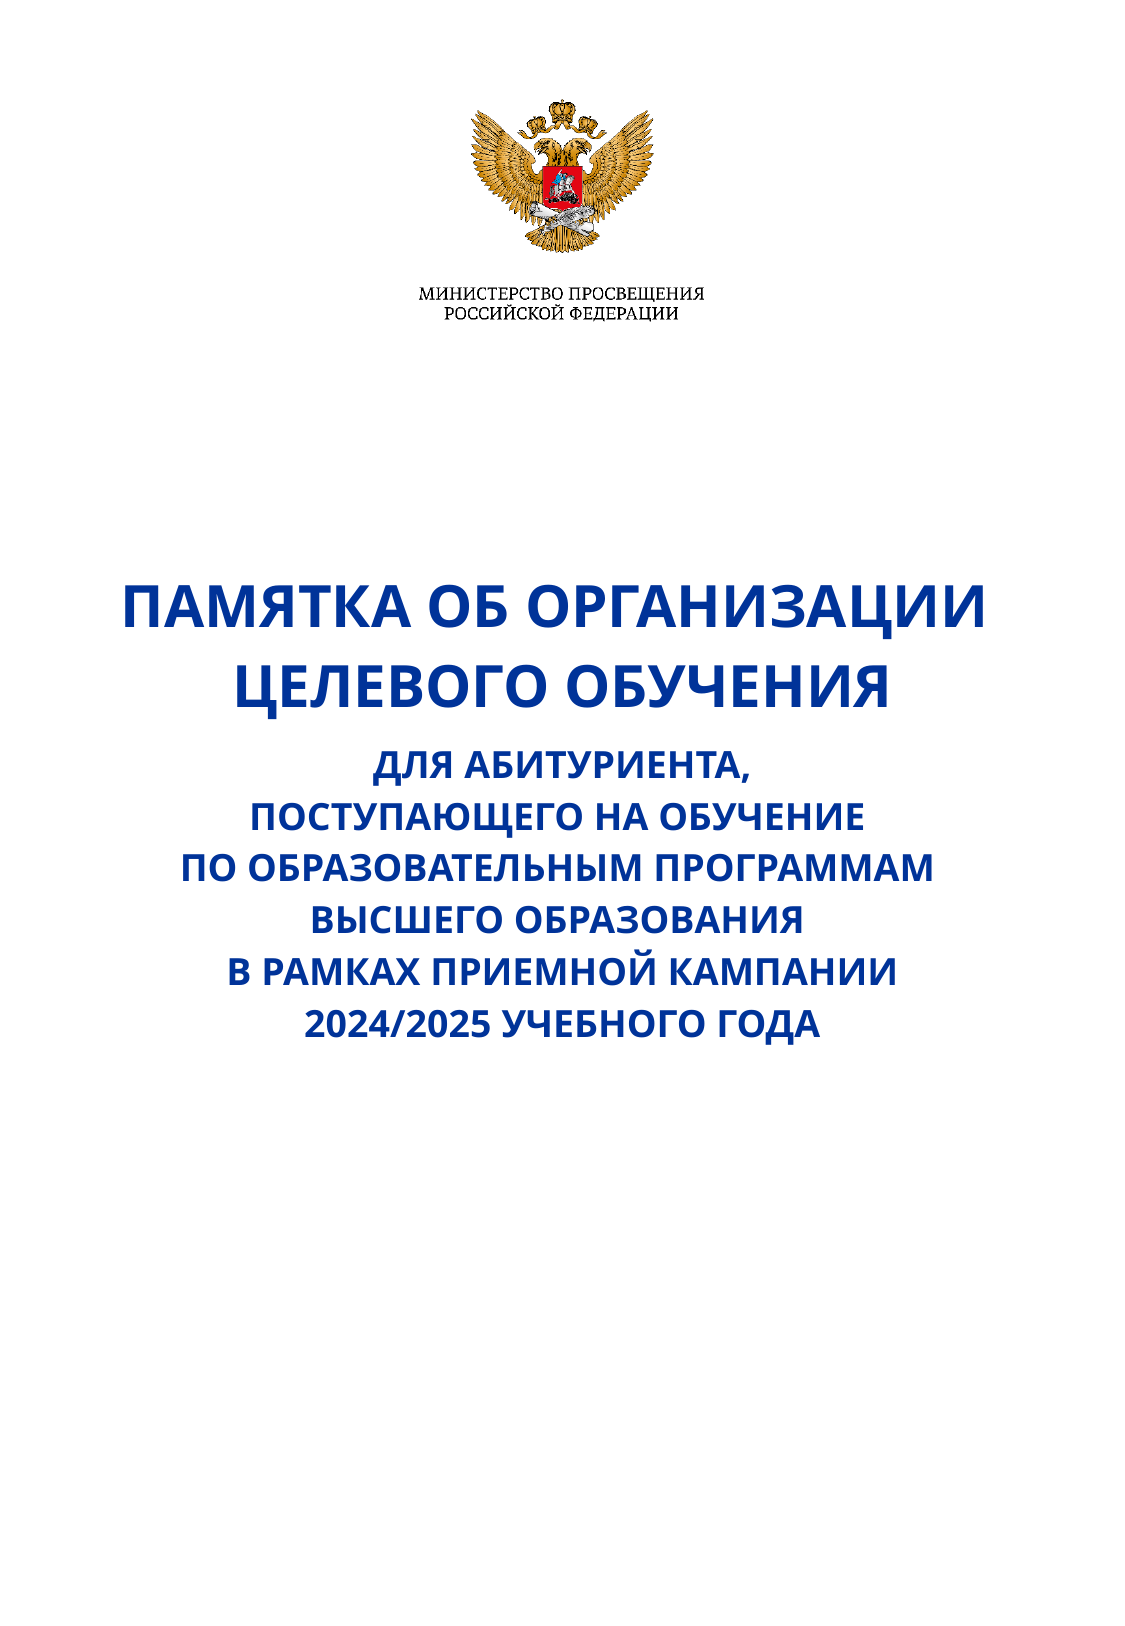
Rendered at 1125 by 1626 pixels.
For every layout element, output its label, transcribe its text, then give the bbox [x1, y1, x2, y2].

text_box ДЛЯ АБИТУРИЕНТА, ПОСТУПАЮЩЕГО НА ОБУЧЕНИЕ ПО ОБРАЗОВАТЕЛЬНЫМ ПРОГРАММАМ ВЫСШЕГО ОБРАЗОВАНИЯ В РАМКАХ ПРИЕМНОЙ КАМПАНИИ 2024/2025 УЧЕБНОГО ГОДА [0, 727, 1125, 1052]
picture [376, 63, 749, 378]
text_box ПАМЯТКА ОБ ОРГАНИЗАЦИИ ЦЕЛЕВОГО ОБУЧЕНИЯ [0, 550, 1125, 727]
